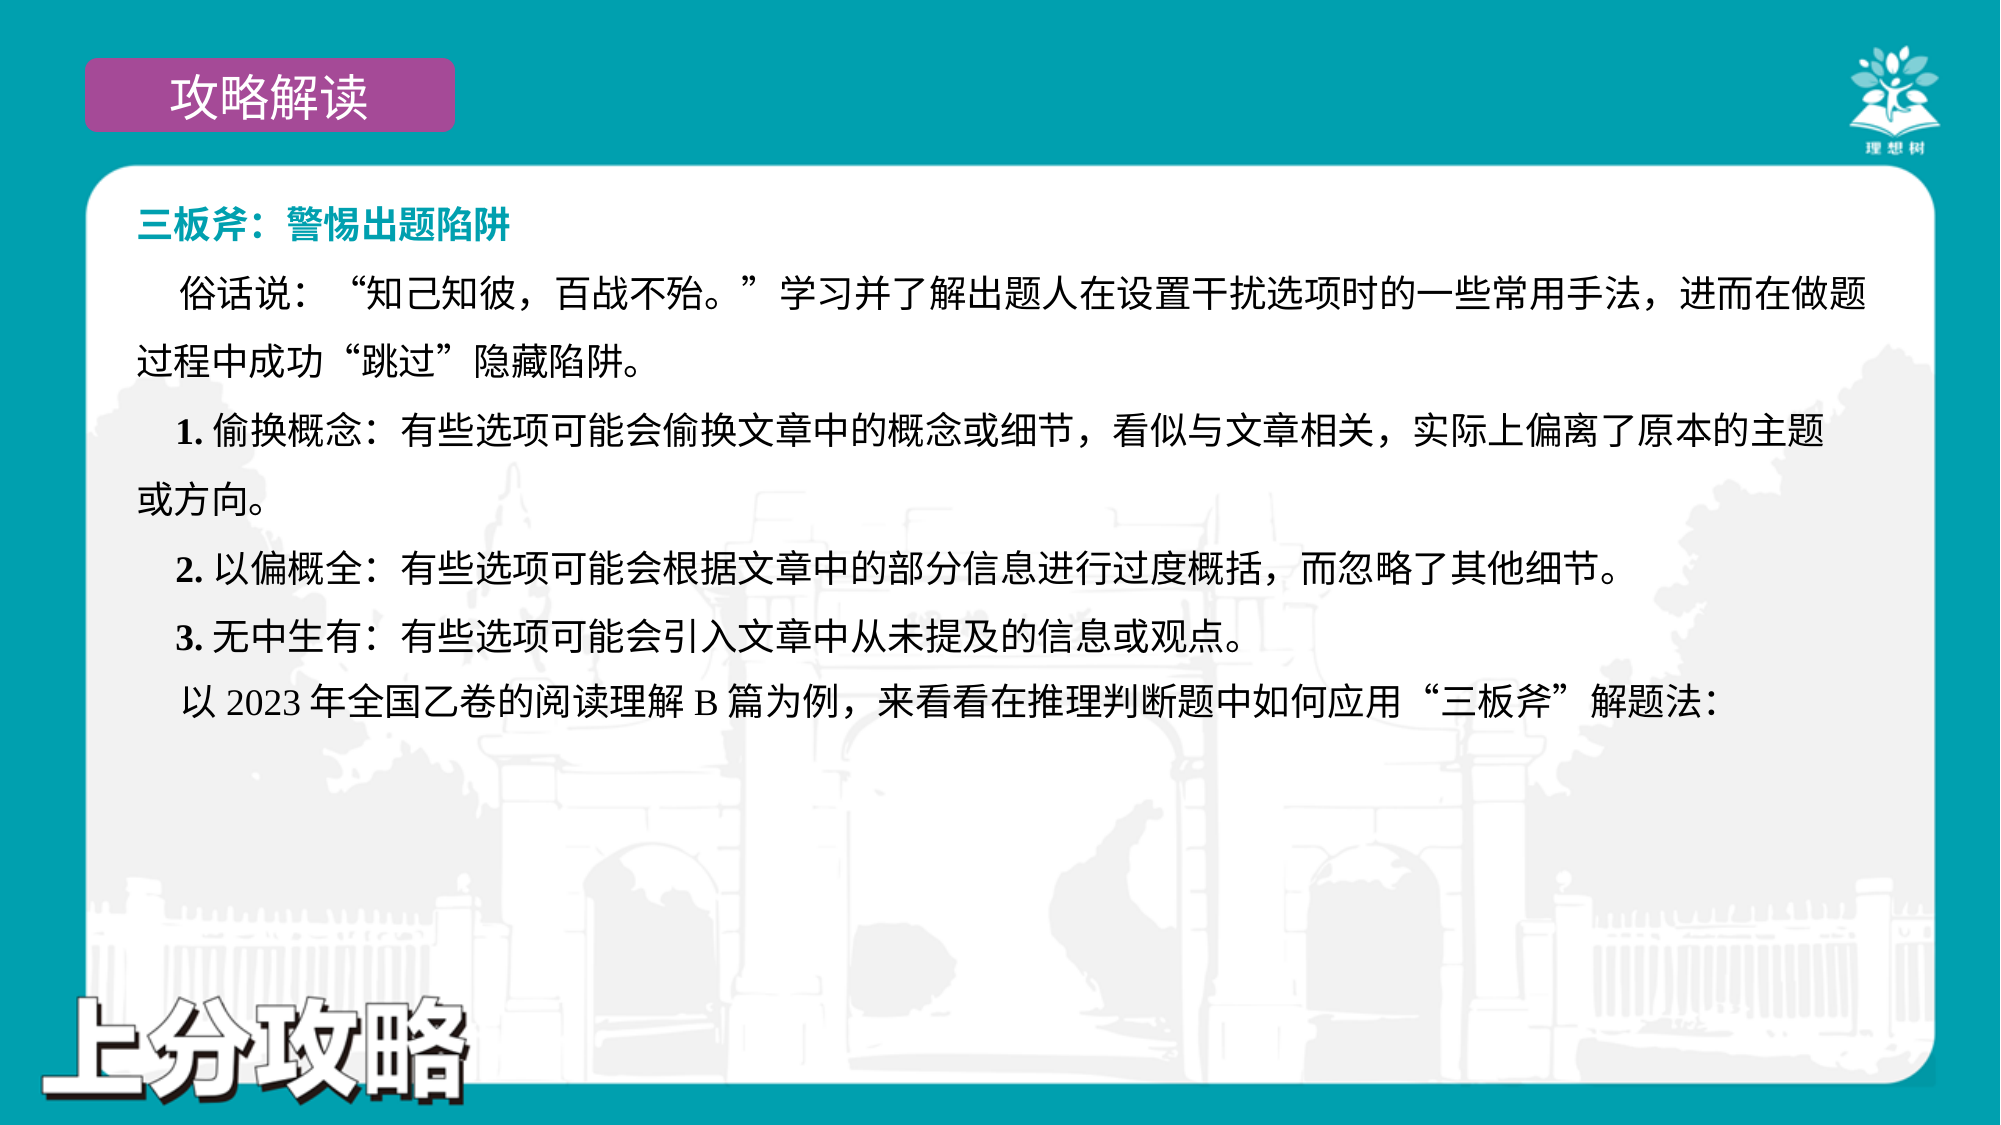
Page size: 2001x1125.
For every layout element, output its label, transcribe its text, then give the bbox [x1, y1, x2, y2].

picture [0, 0, 2000, 1125]
text_box 三板斧：警惕出题陷阱 俗话说：“知己知彼，百战不殆。”学习并了解出题人在设置干扰选项时的一些常用手法，进而在做题 过程中成功“跳过”隐藏陷阱。 1.偷换概念：有些选项可能会偷换文章中的概念或细节，看似与文章相关，实际上偏离了原本的主题 或方向。 2.以偏概全：有些选项可能会根据文章中的部分信息进行过度概括，而忽略了其他细节。 3.无中生有：有些选项可能会引入文章中从未提及的信息或观点。 以2023年全国乙卷的阅读理解B篇为例，来看看在推理判断题中如何应用“三板斧”解题法： [136, 177, 1865, 716]
